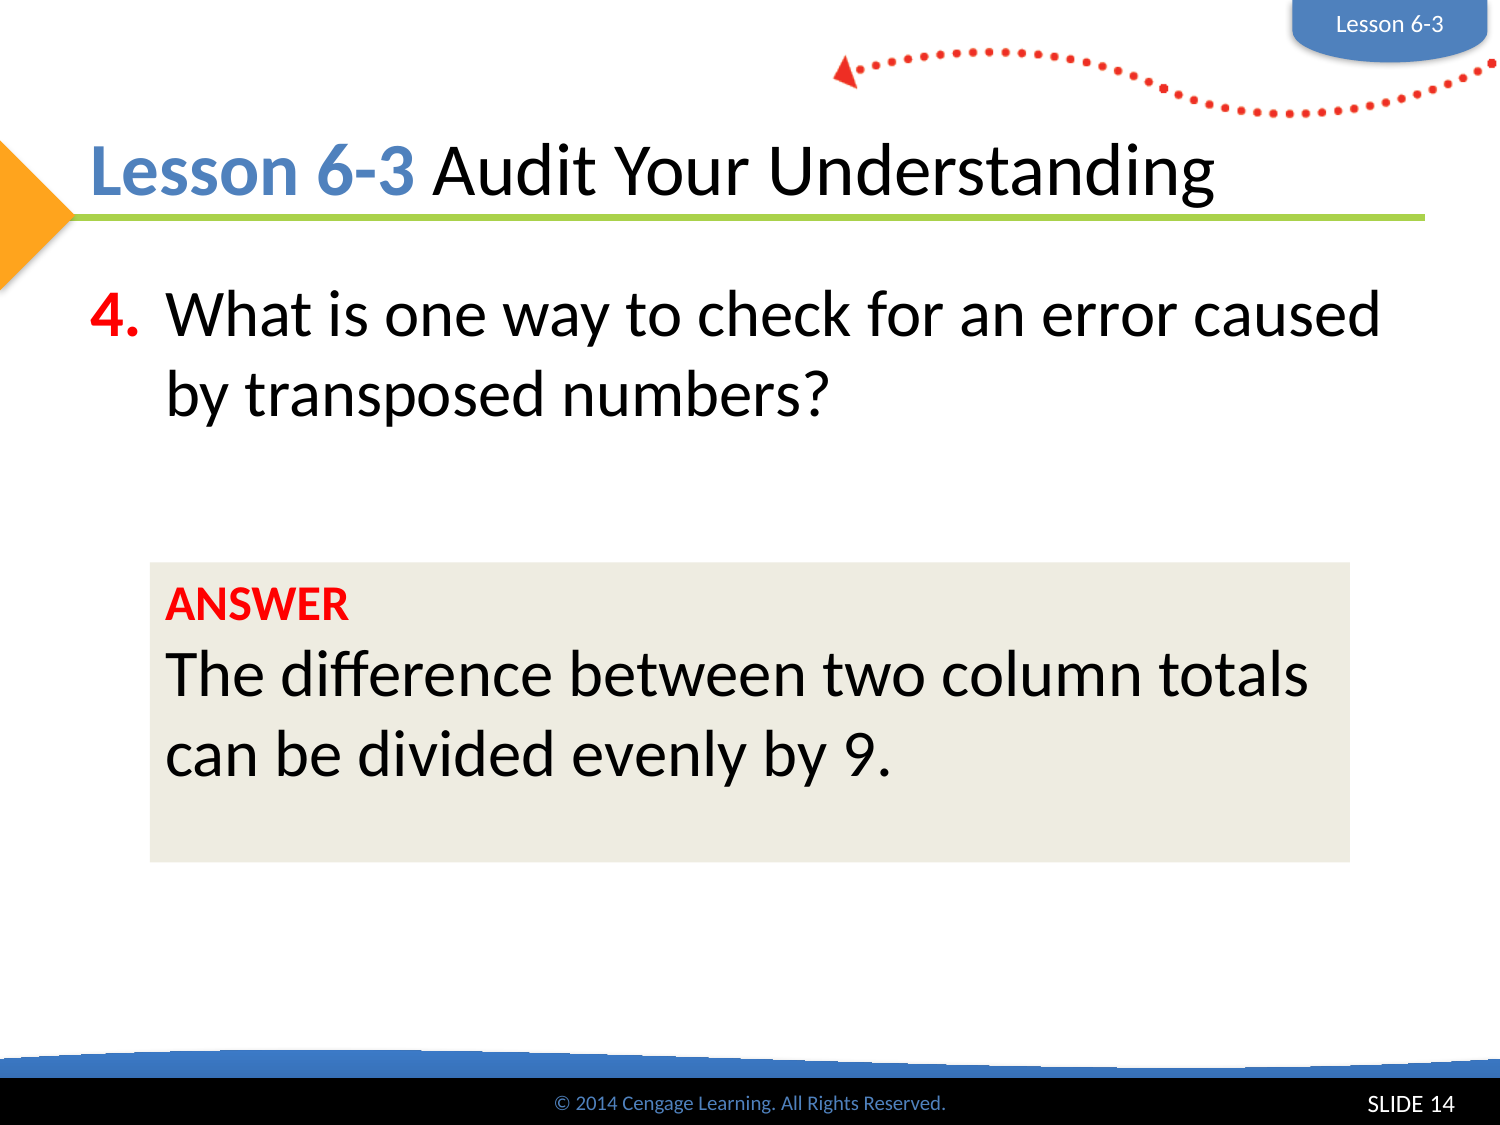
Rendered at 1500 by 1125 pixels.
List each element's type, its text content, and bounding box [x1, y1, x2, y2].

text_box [1292, 0, 1488, 63]
title Lesson 6-3 Audit Your Understanding [75, 29, 1350, 218]
picture [827, 37, 1500, 126]
list 4. What is one way to check for an error caused by transposed numbers? [75, 262, 1425, 1005]
text_box ANSWER The difference between two column totals can be divided evenly by 9. [149, 562, 1350, 863]
text_box [0, 138, 78, 293]
slide_number SLIDE 14 [1170, 1080, 1470, 1125]
